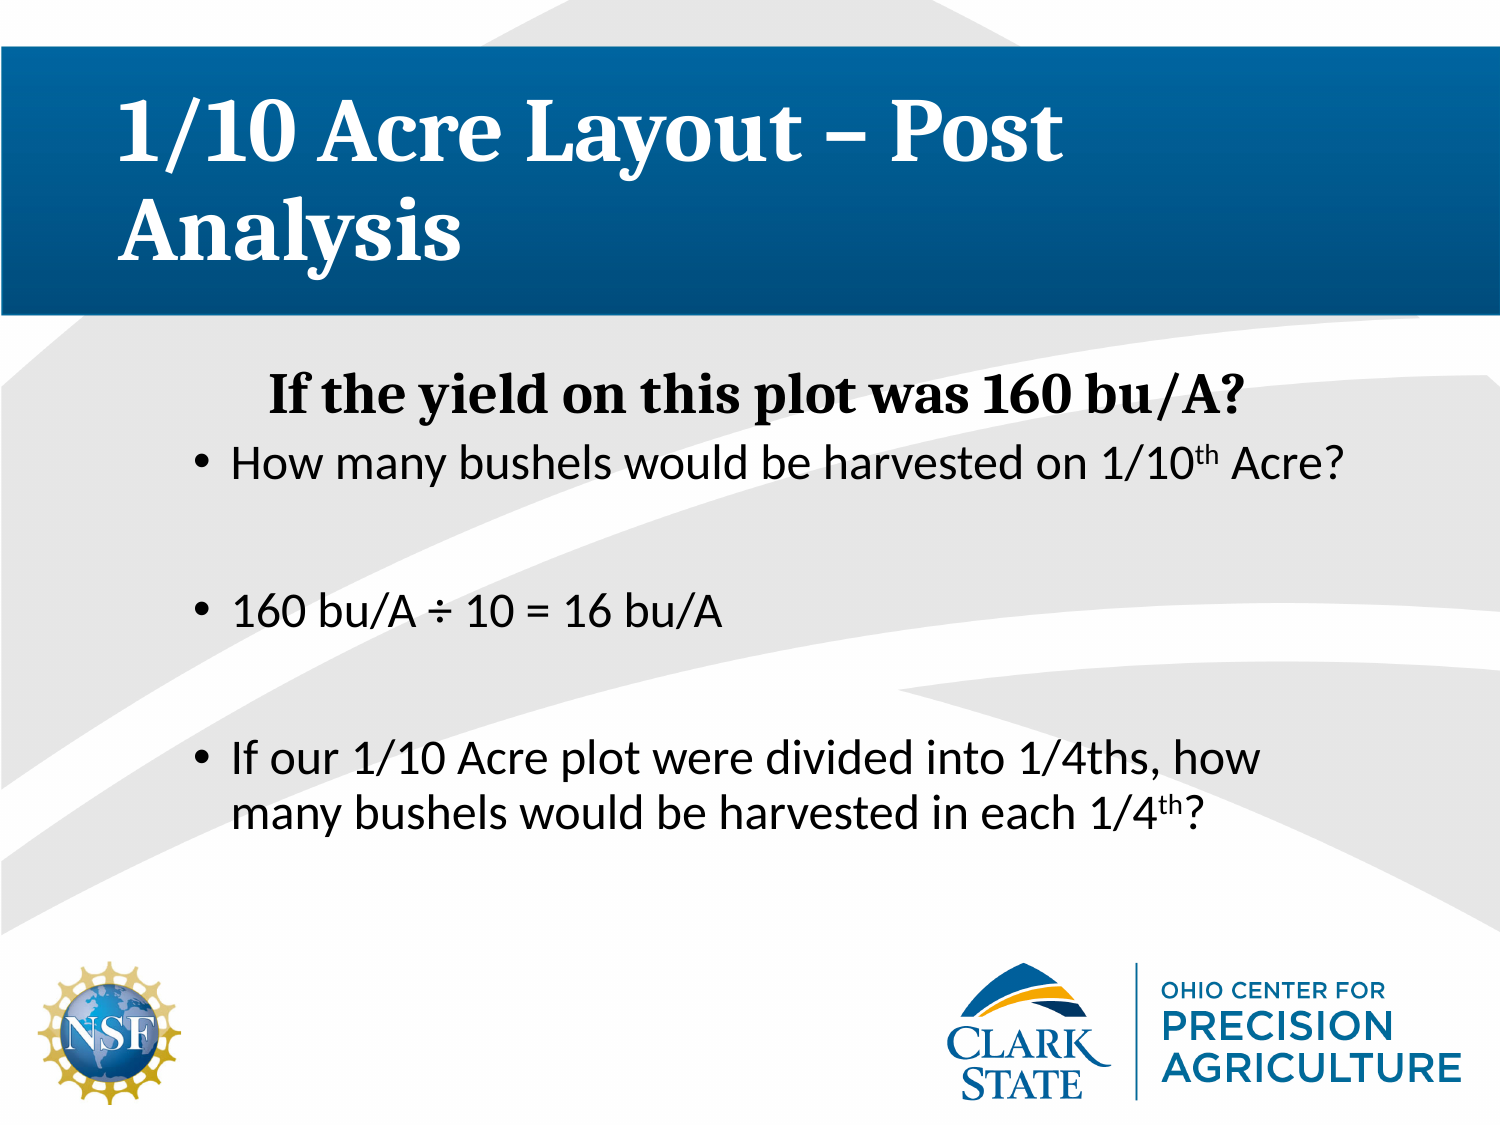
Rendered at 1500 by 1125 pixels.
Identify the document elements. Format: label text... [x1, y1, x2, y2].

list If the yield on this plot was 160 bu/A? How many bushels would be harvested on 1/10th Acre? 160 bu/A ÷ 10 = 16 bu/A If our 1/10 Acre plot were divided into 1/4ths, how many bushels would be harvested in each 1/4th? [103, 355, 1397, 897]
picture [0, 0, 1500, 1125]
title 1/10 Acre Layout – Post Analysis [103, 50, 1397, 313]
picture [4, 49, 1500, 313]
